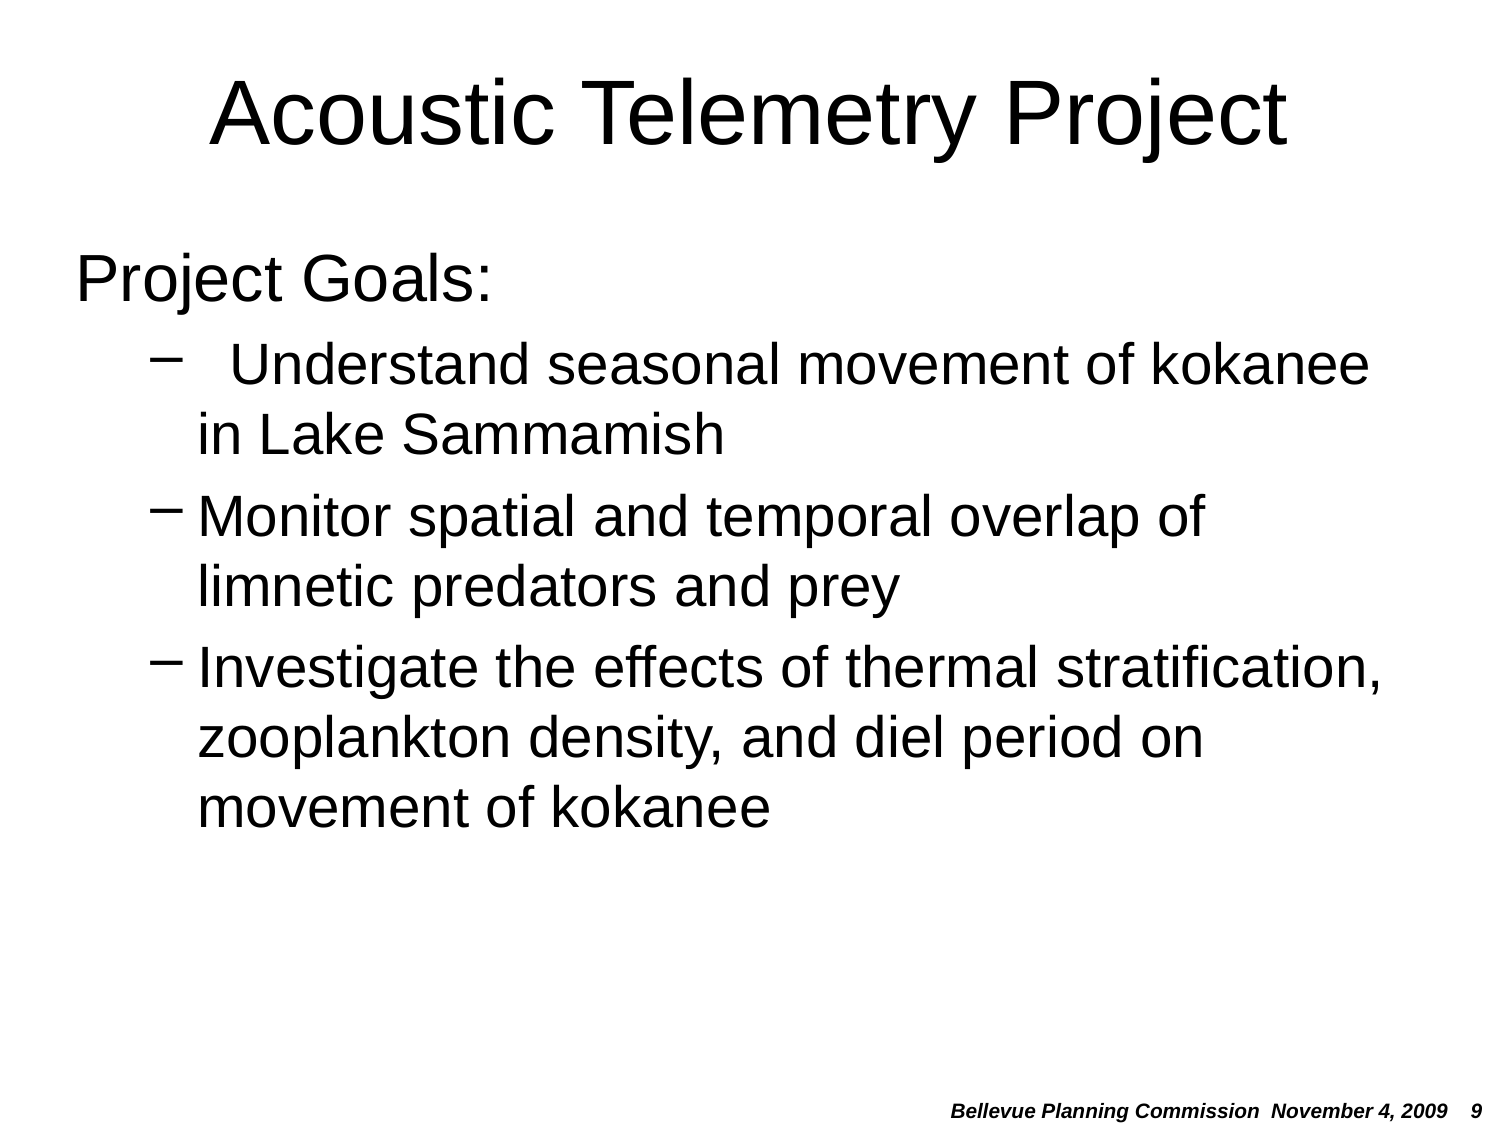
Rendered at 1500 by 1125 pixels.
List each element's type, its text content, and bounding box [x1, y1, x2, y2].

title Acoustic Telemetry Project [75, 45, 1425, 233]
list Project Goals: Understand seasonal movement of kokanee in Lake Sammamish Monitor spatial and temporal overlap of limnetic predators and prey Investigate the effects of thermal stratification, zooplankton density, and diel period on movement of kokanee [60, 227, 1411, 970]
